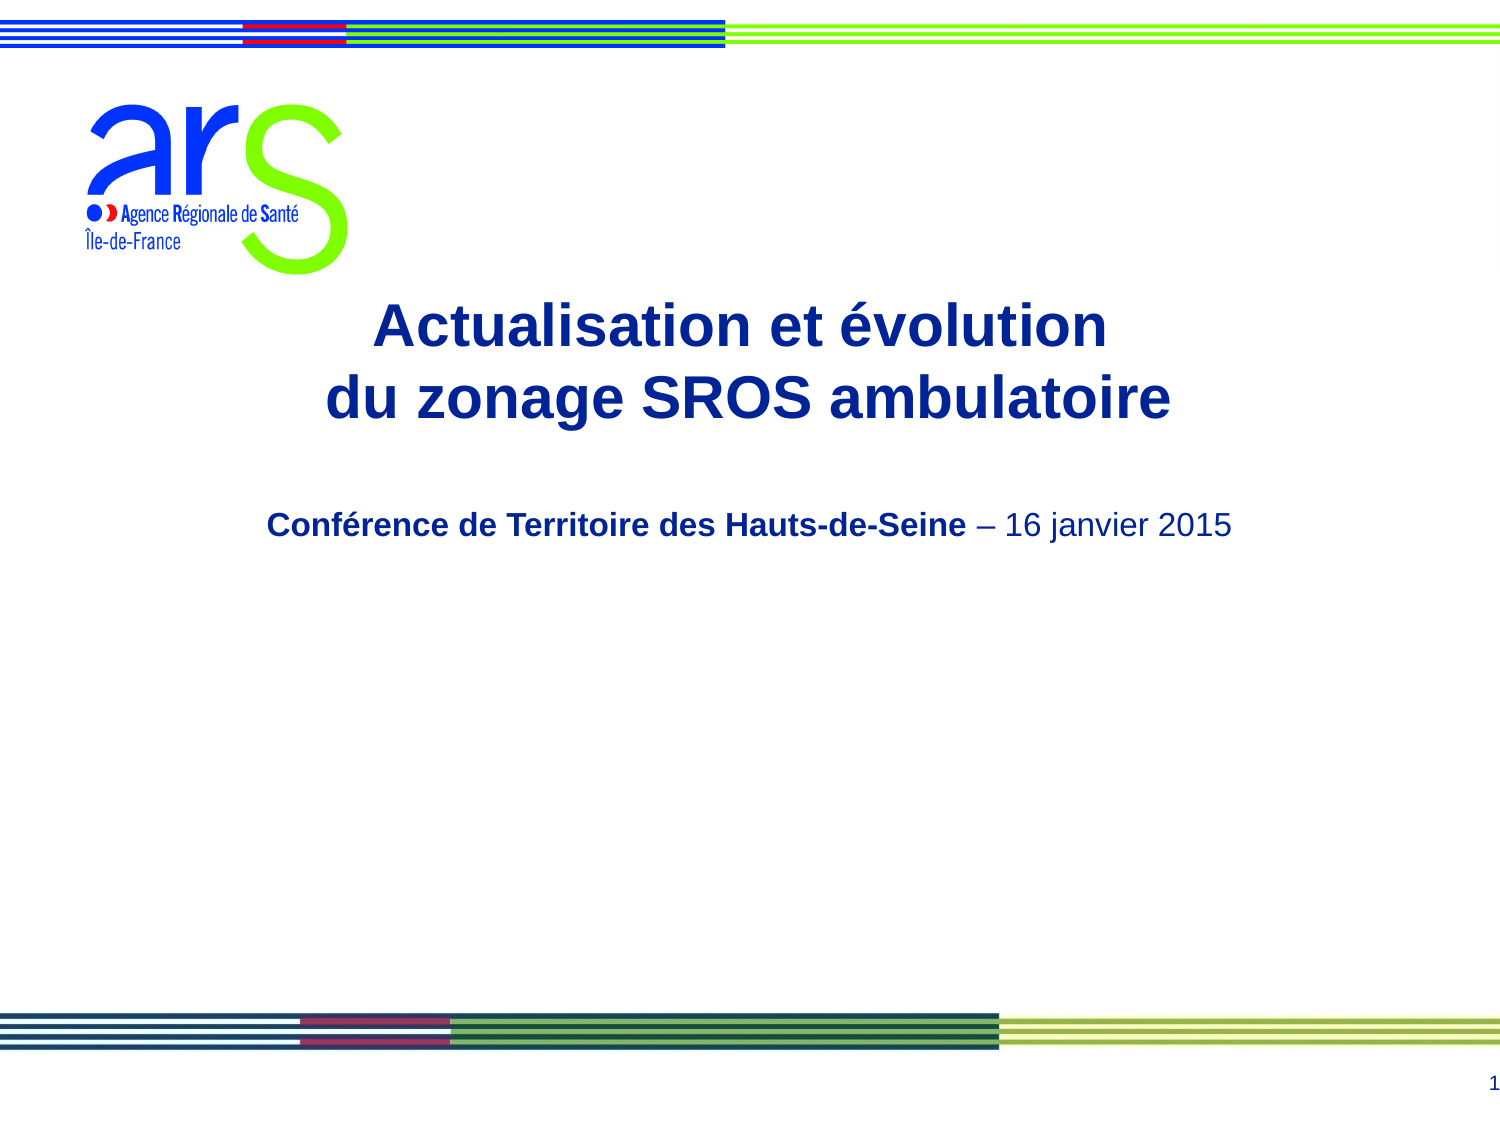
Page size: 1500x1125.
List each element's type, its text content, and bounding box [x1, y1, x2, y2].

picture [0, 20, 1500, 279]
title Actualisation et évolution du zonage SROS ambulatoire Conférence de Territoire des Hauts-de-Seine – 16 janvier 2015 [112, 290, 1388, 539]
picture [0, 999, 1500, 1063]
